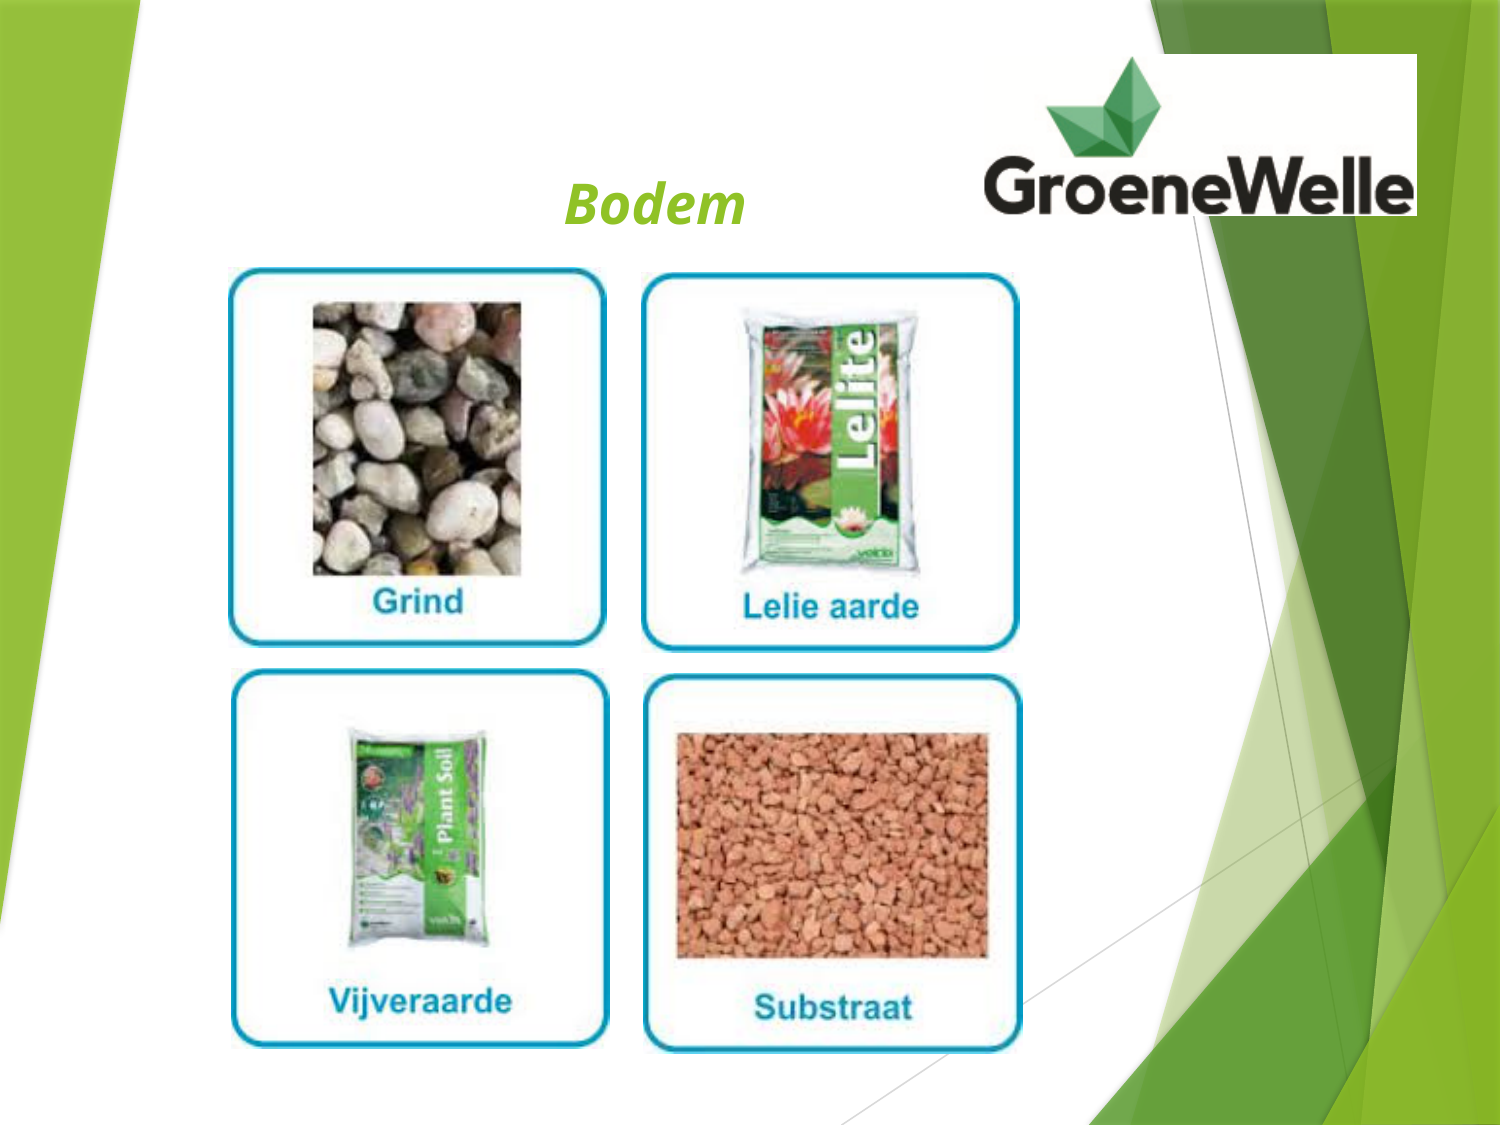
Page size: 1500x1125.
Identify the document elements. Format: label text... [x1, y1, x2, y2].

picture [979, 53, 1417, 216]
title Bodem [112, 101, 1199, 244]
picture [640, 272, 1020, 654]
picture [228, 266, 608, 648]
picture [230, 668, 610, 1050]
picture [643, 672, 1023, 1055]
